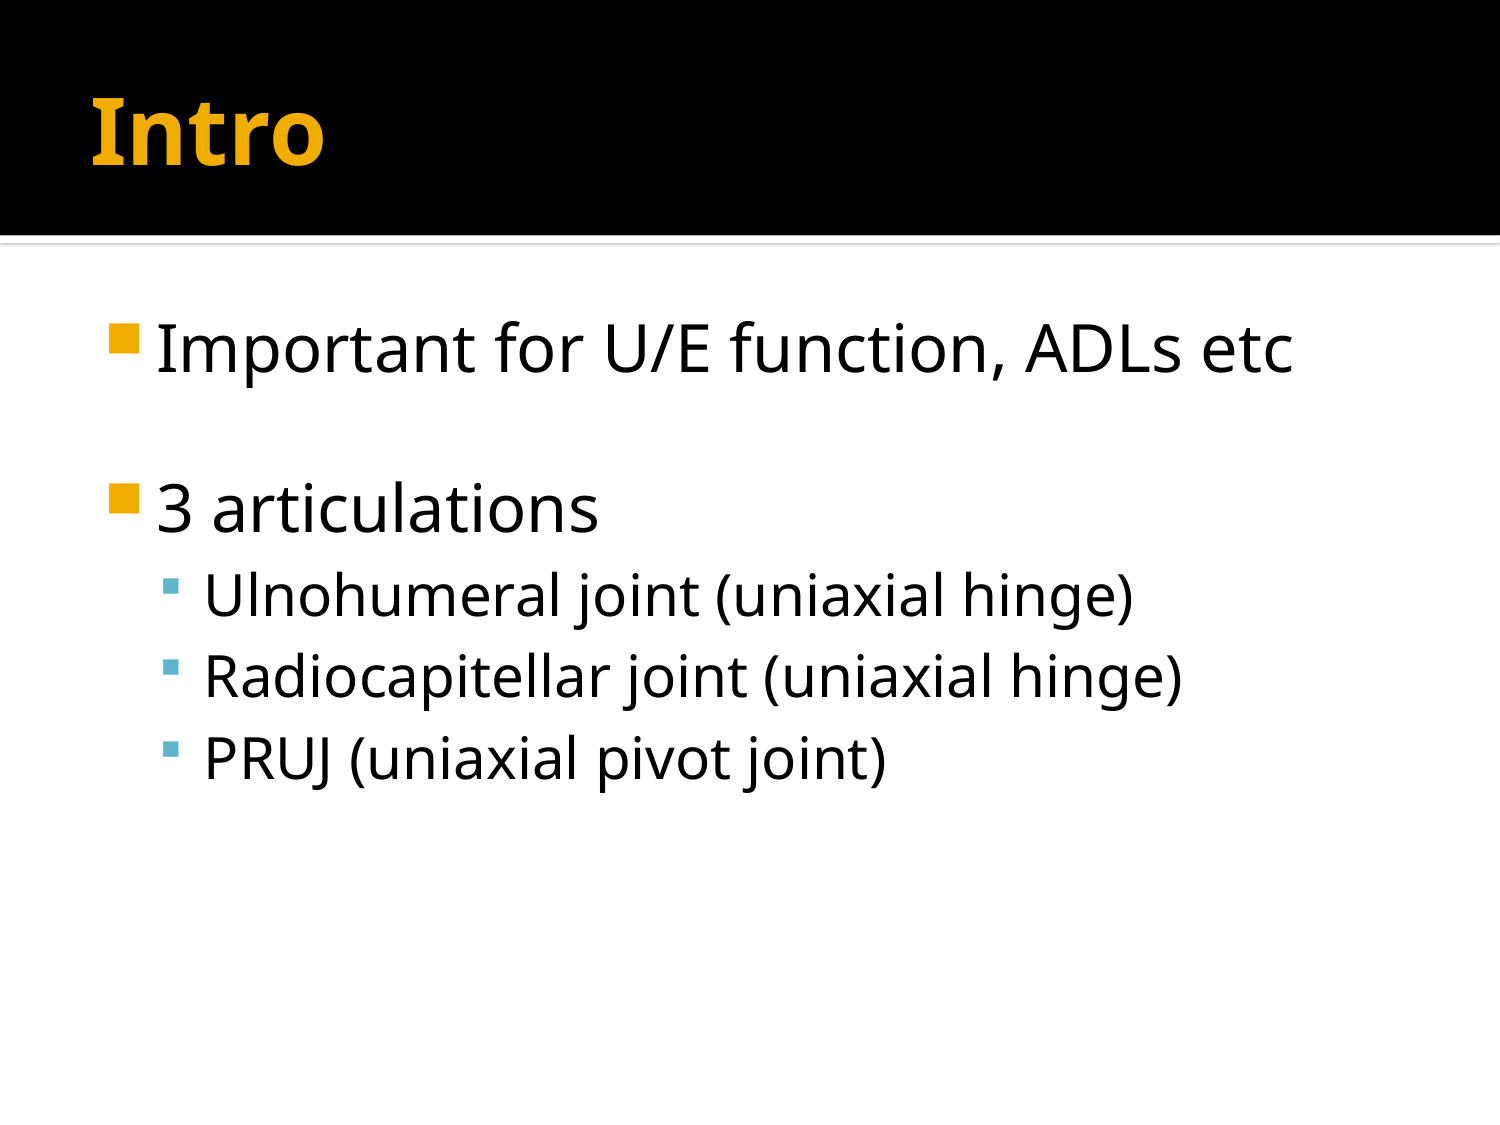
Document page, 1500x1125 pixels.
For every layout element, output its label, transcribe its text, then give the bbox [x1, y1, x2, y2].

list Important for U/E function, ADLs etc 3 articulations Ulnohumeral joint (uniaxial hinge) Radiocapitellar joint (uniaxial hinge) PRUJ (uniaxial pivot joint) [75, 291, 1425, 1050]
title Intro [75, 25, 1425, 231]
